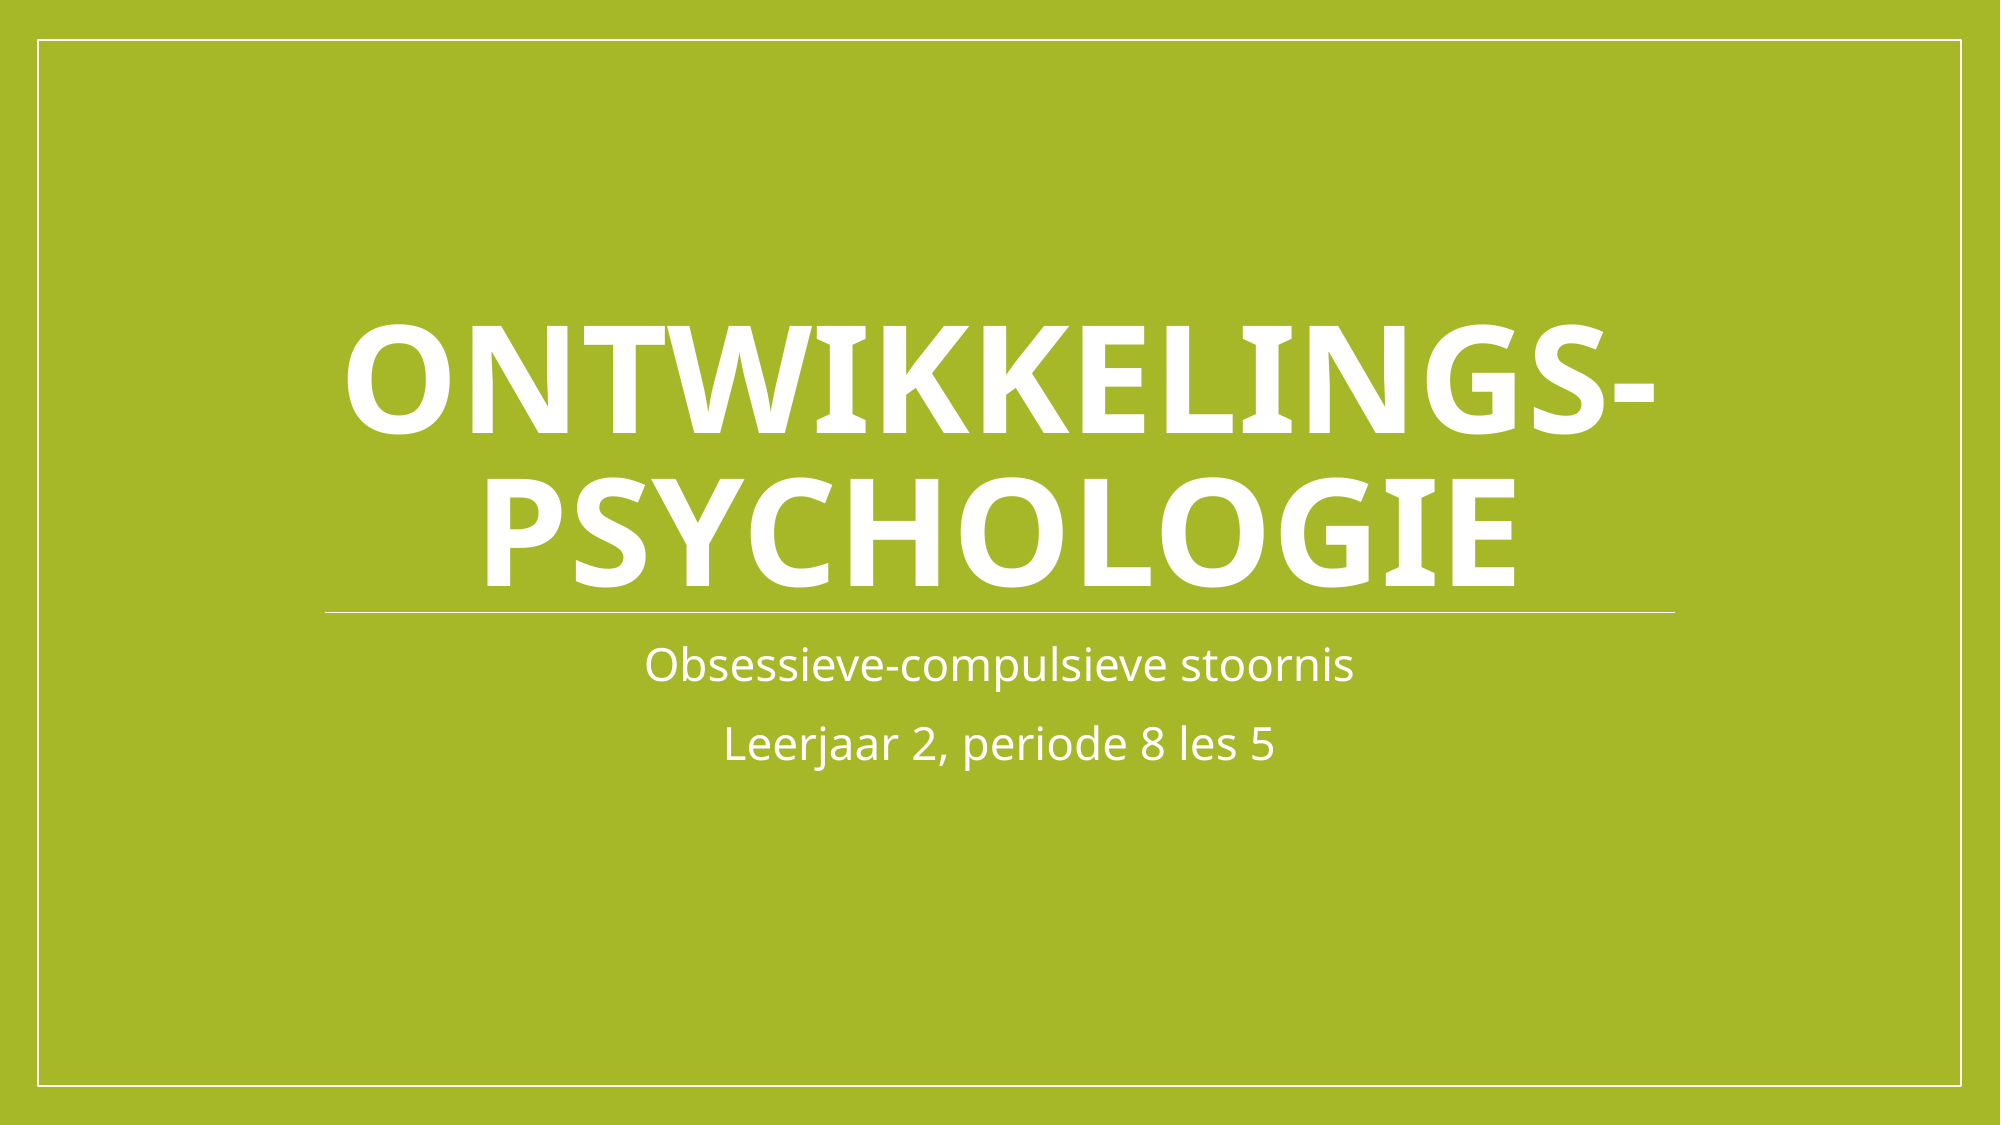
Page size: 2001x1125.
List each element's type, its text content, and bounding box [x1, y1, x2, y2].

subtitle Obsessieve-compulsieve stoornis Leerjaar 2, periode 8 les 5 [280, 634, 1719, 863]
title Ontwikkelings-psychologie [182, 144, 1818, 625]
